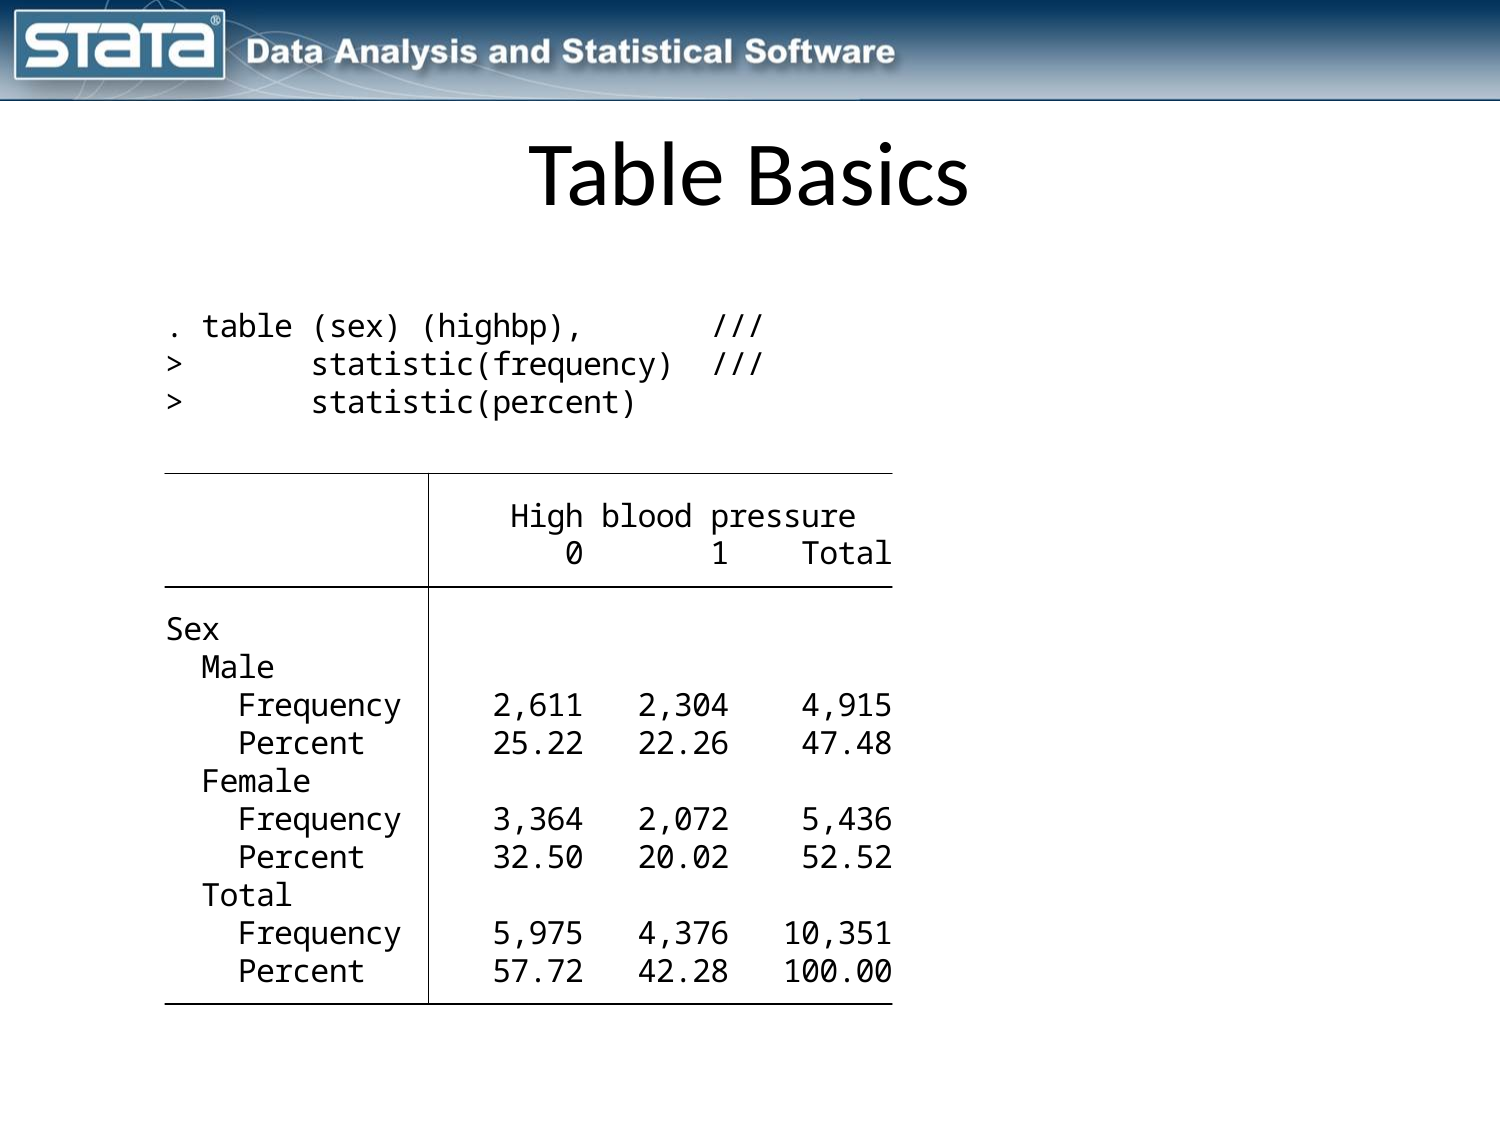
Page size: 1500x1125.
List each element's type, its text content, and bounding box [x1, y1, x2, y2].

picture [149, 303, 938, 1025]
picture [0, 0, 1500, 102]
title Table Basics [0, 108, 1500, 238]
